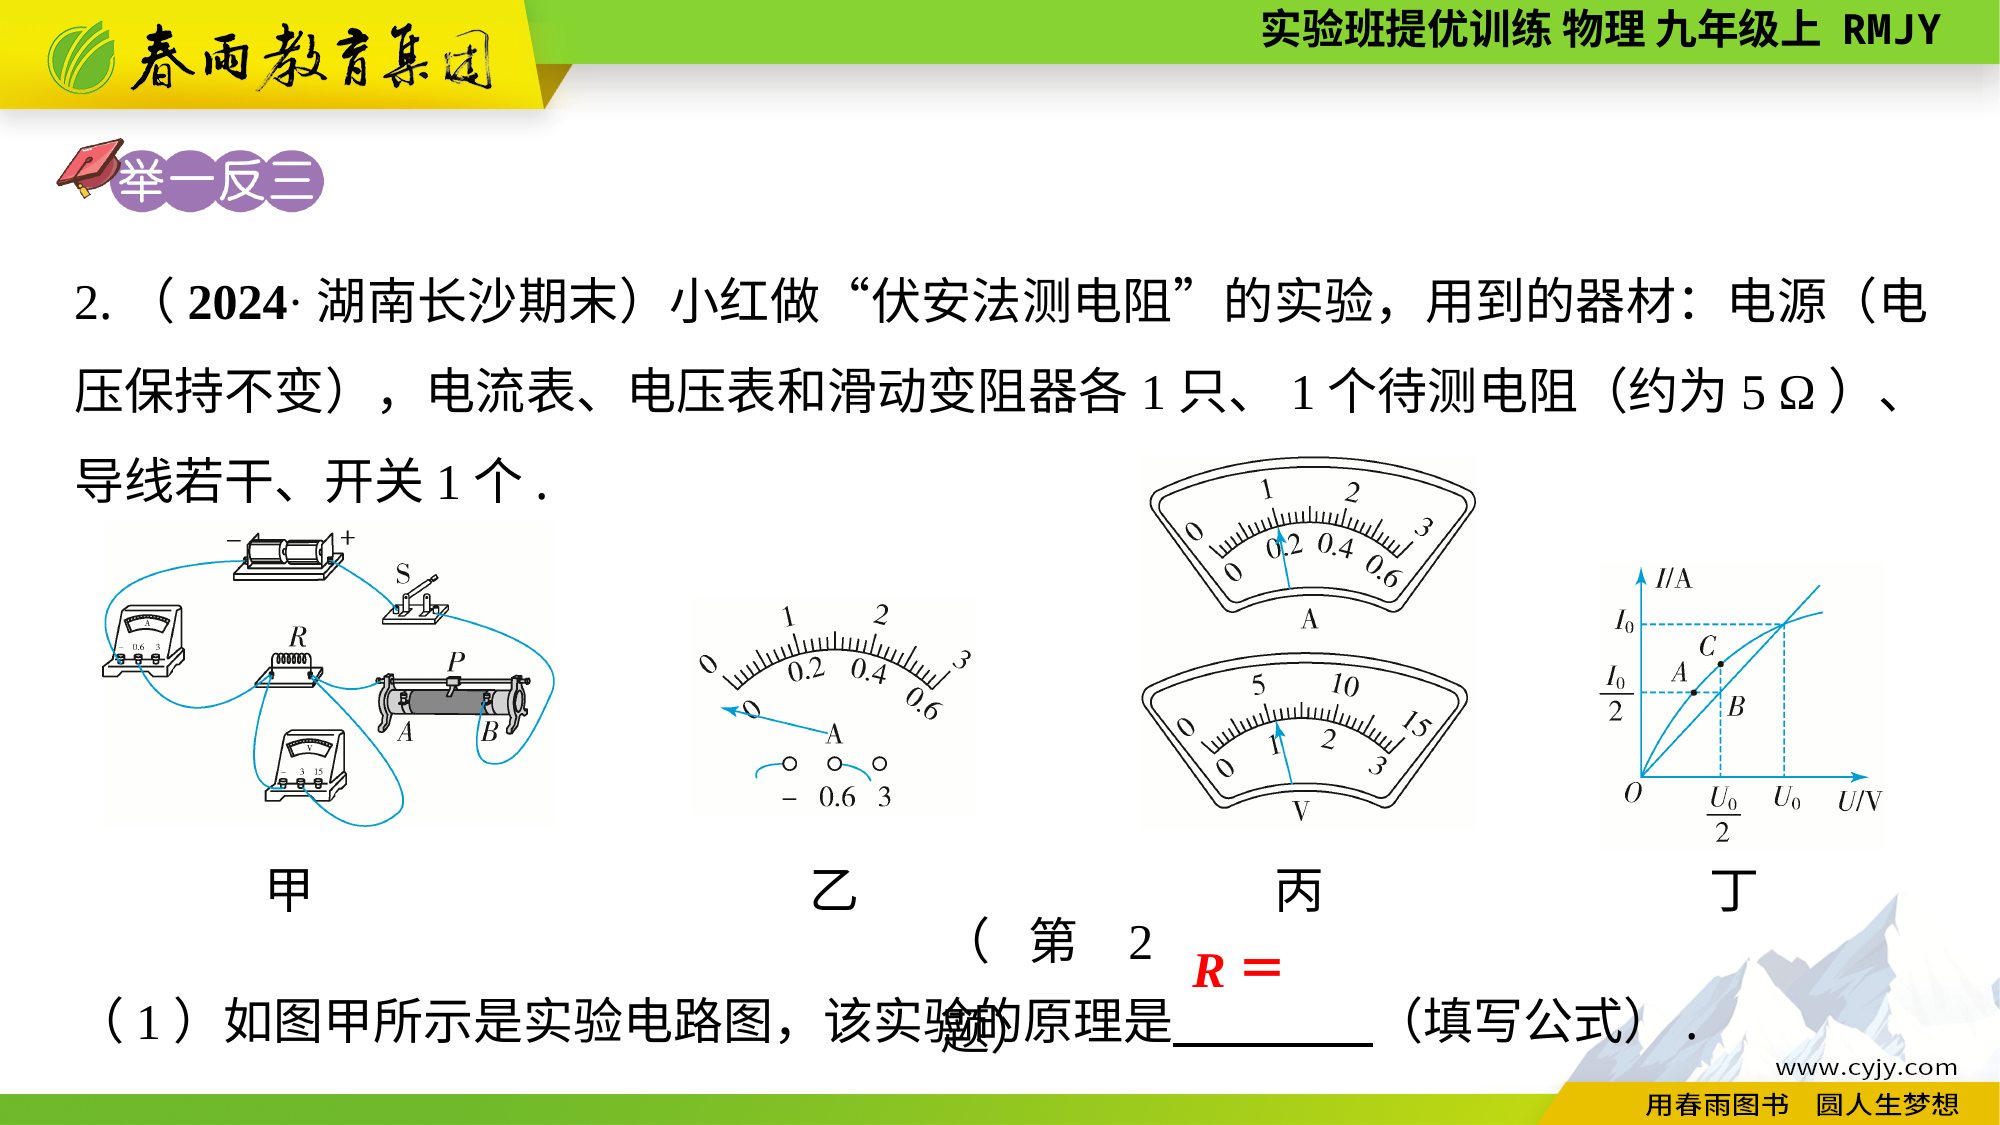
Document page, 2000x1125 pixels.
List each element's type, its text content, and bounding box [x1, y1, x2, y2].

list 2.（2024·湖南长沙期末）小红做“伏安法测电阻”的实验，用到的器材：电源（电压保持不变），电流表、电压表和滑动变阻器各1只、1个待测电阻（约为5 Ω）、导线若干、开关1个. （1）如图甲所示是实验电路图，该实验的原理是 （填写公式）. [59, 231, 1944, 1054]
text_box 丙 [1259, 837, 1340, 926]
picture [0, 0, 2000, 1125]
text_box 乙 [794, 823, 876, 926]
text_box 丁 [1694, 858, 1775, 926]
text_box 甲 [250, 835, 331, 926]
text_box （第2题） [925, 871, 1181, 977]
